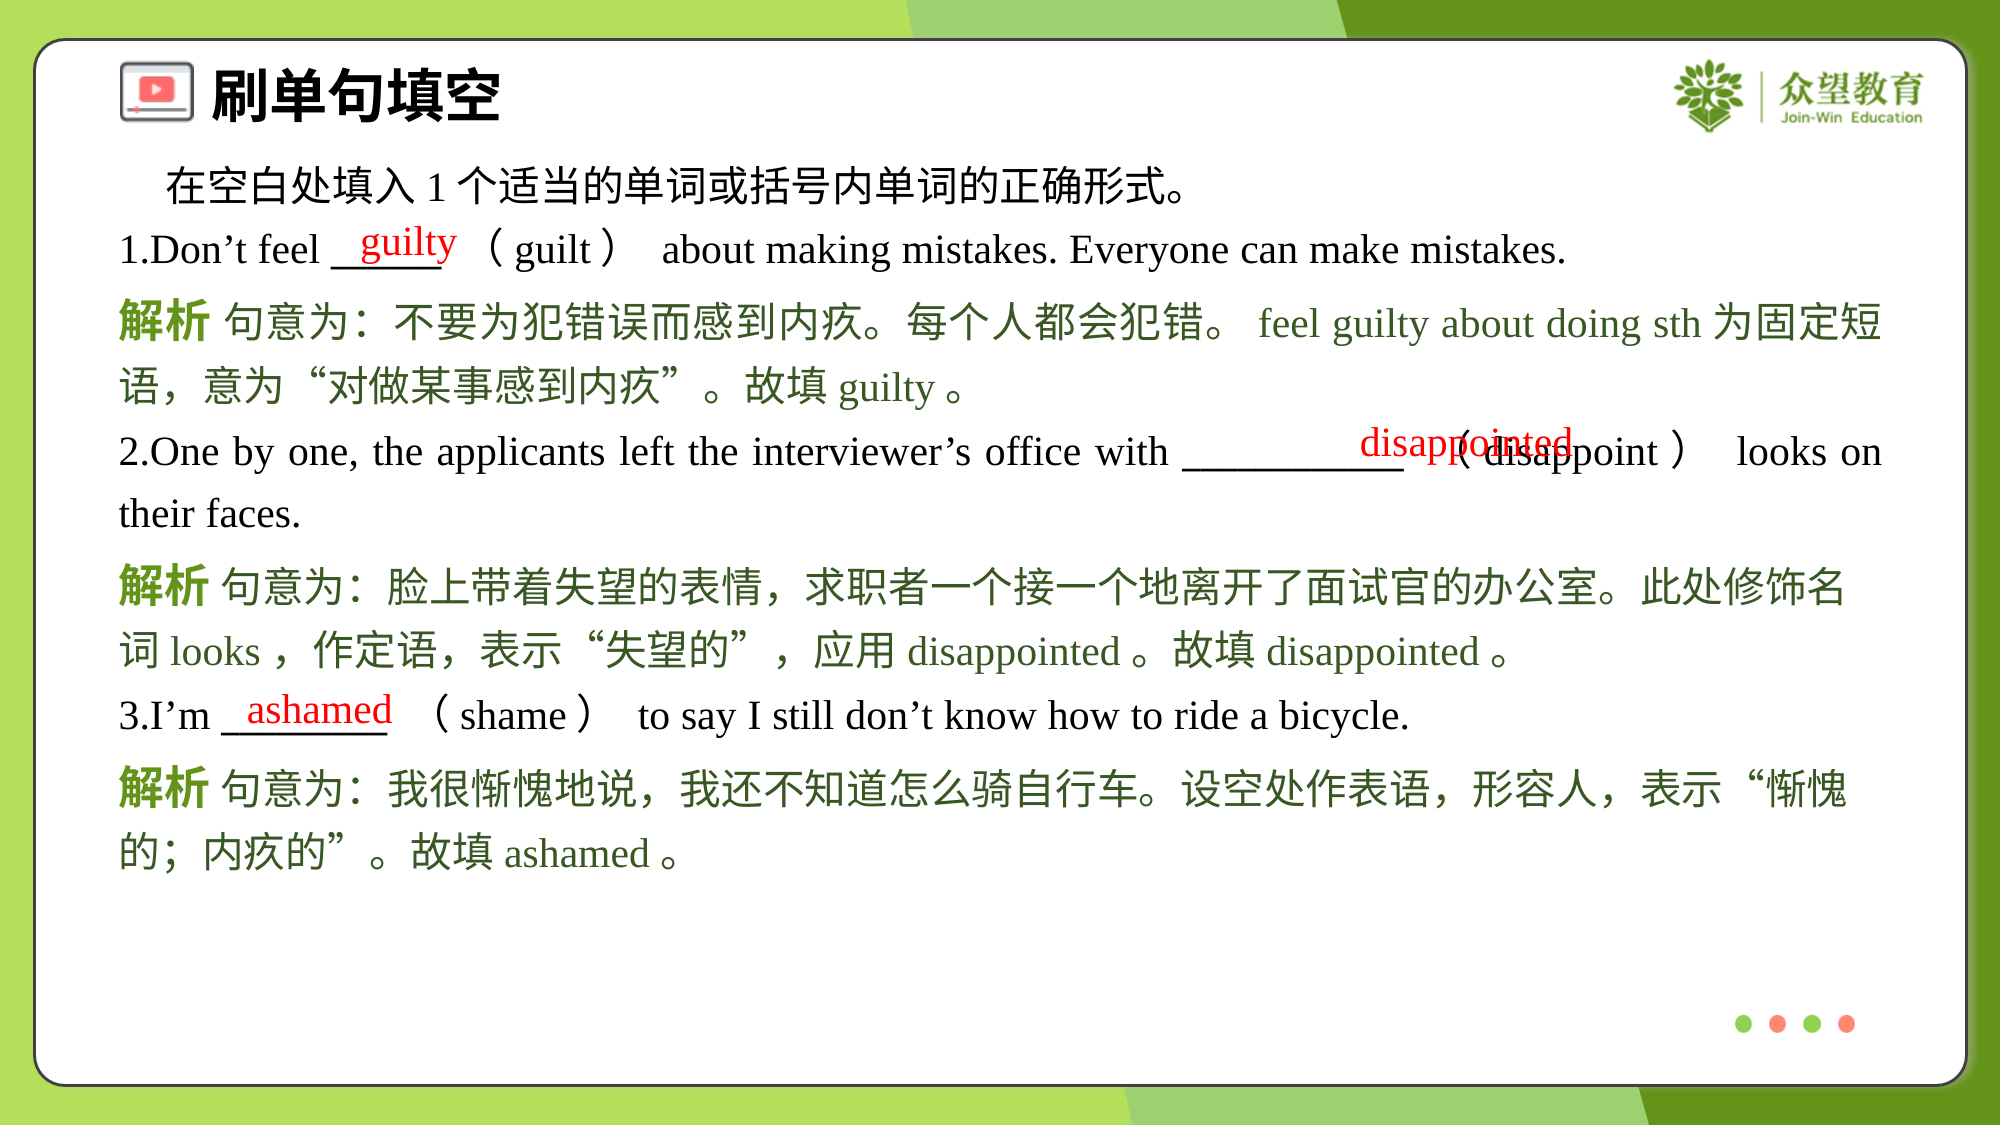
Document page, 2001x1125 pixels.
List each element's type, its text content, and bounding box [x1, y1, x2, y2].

text_box 解析 句意为：脸上带着失望的表情，求职者一个接一个地离开了面试官的办公室。此处修饰名词looks，作定语，表示“失望的”，应用disappointed。故填disappointed。 [118, 542, 1883, 670]
text_box 解析 句意为：我很惭愧地说，我还不知道怎么骑自行车。设空处作表语，形容人，表示“惭愧的；内疚的”。故填ashamed。 [118, 744, 1883, 872]
picture [0, 0, 2000, 1125]
text_box 在空白处填入1个适当的单词或括号内单词的正确形式。 1.Don’t feel ______ （guilt） about making mistakes. Everyone can make mistakes. [118, 146, 1883, 267]
text_box guilty [355, 201, 462, 259]
text_box ashamed [242, 669, 398, 727]
text_box 2.One by one, the applicants left the interviewer’s office with ____________ （disappoint） looks on their faces. [118, 411, 1883, 531]
text_box 解析 句意为：不要为犯错误而感到内疚。每个人都会犯错。feel guilty about doing sth为固定短语，意为“对做某事感到内疚”。故填guilty。 [118, 278, 1883, 405]
text_box disappointed [1355, 402, 1578, 461]
text_box 3.I’m _________ （shame） to say I still don’t know how to ride a bicycle. [118, 675, 1883, 733]
